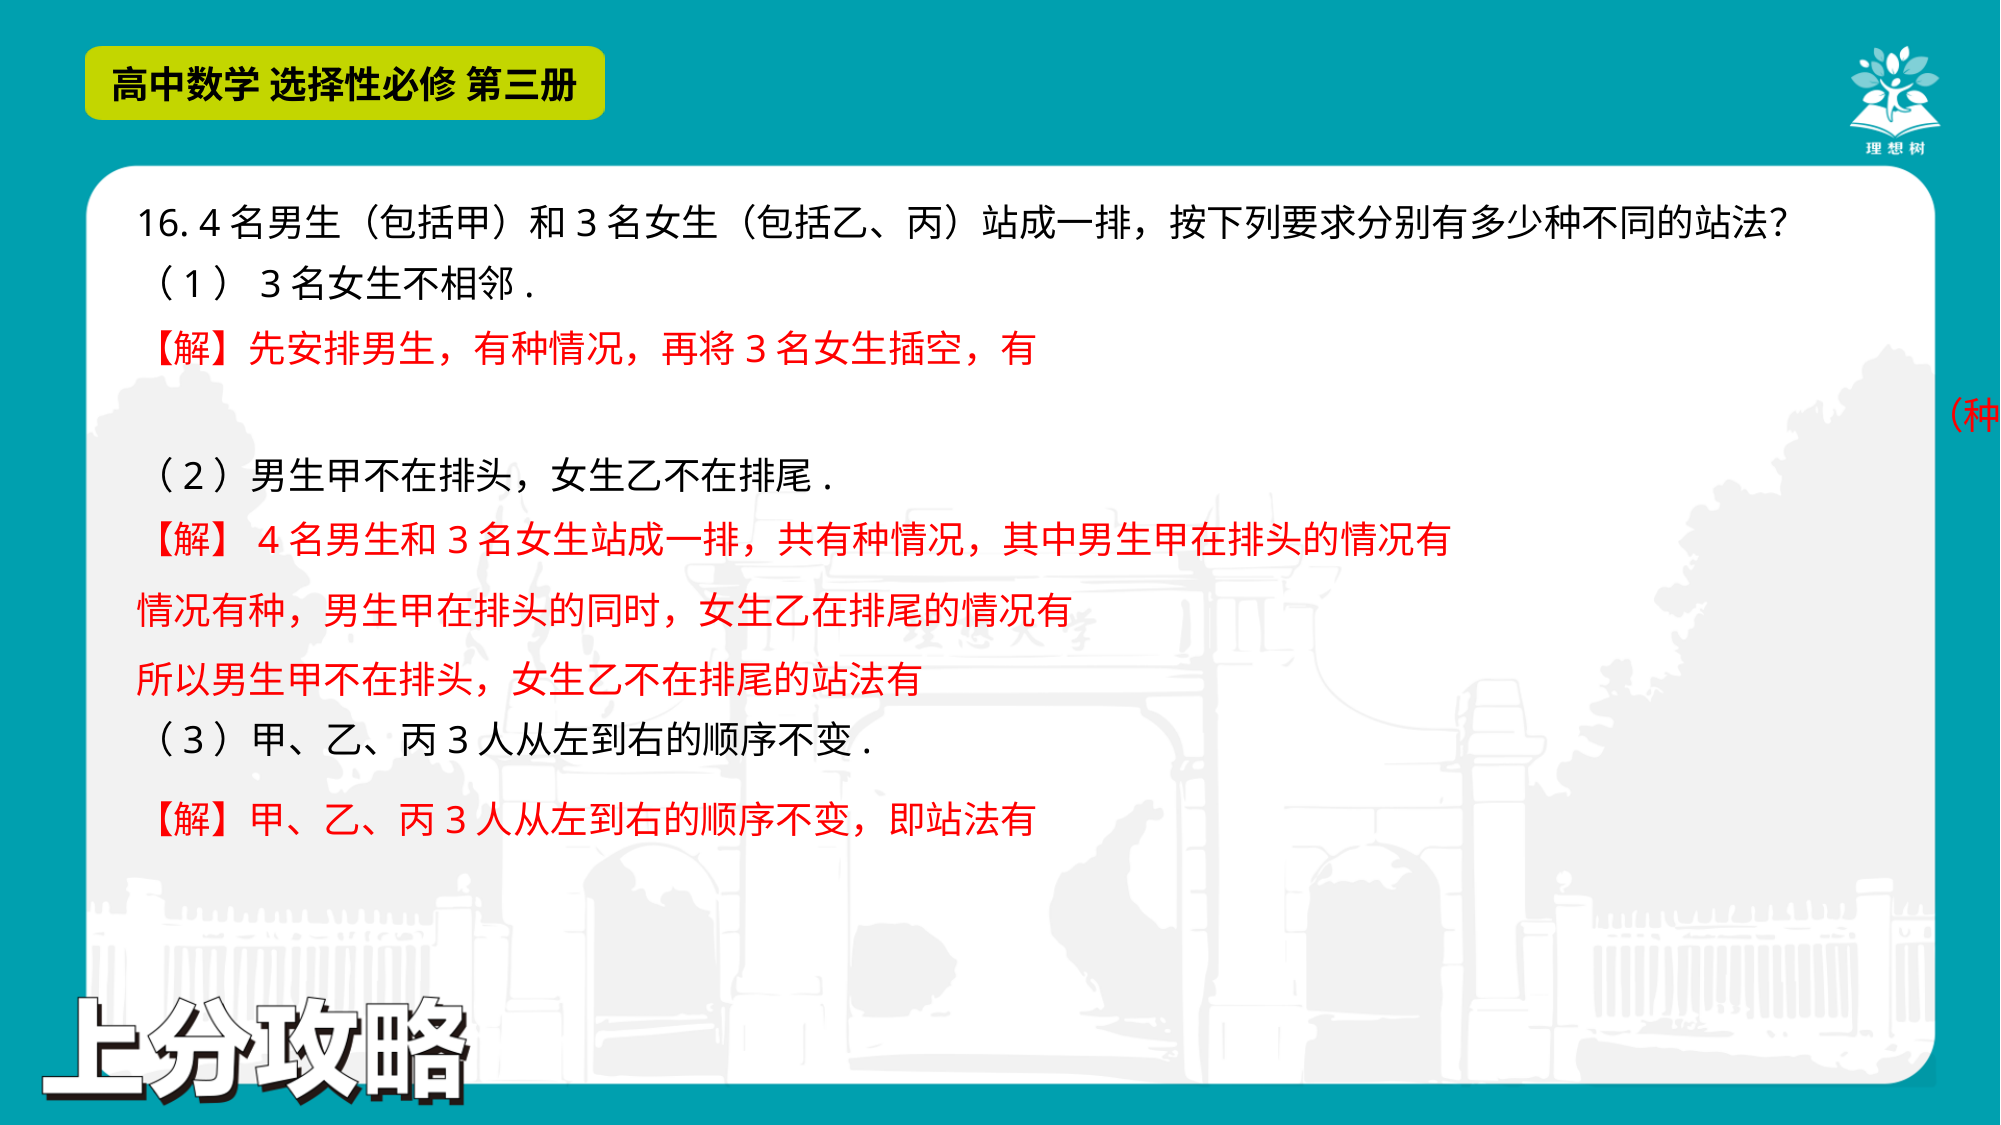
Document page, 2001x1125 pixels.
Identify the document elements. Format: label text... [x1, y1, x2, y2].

text_box 16. 4名男生（包括甲）和3名女生（包括乙、丙）站成一排，按下列要求分别有多少种不同的站法？ [136, 177, 1865, 237]
text_box （1）3名女生不相邻. [136, 237, 1865, 298]
text_box （2）男生甲不在排头，女生乙不在排尾. [136, 430, 1865, 491]
text_box （3）甲、乙、丙3人从左到右的顺序不变. [136, 694, 1865, 754]
picture [0, 0, 2000, 1125]
